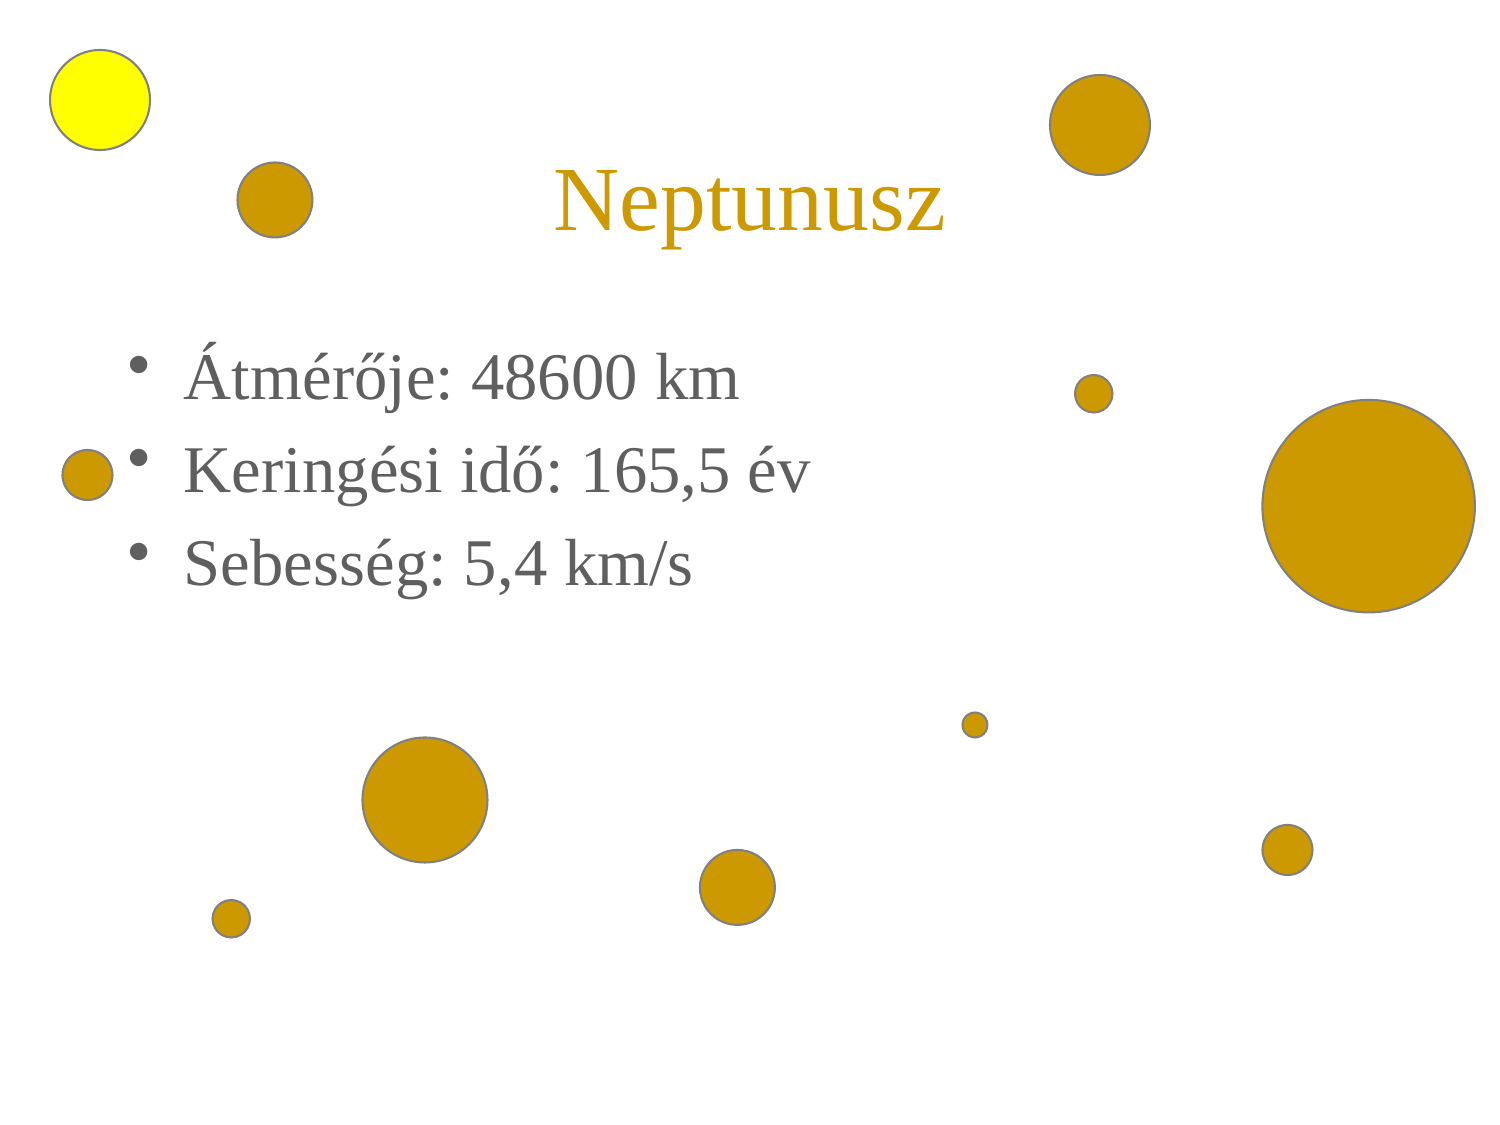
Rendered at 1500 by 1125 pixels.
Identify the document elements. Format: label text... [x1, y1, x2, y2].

list Átmérője: 48600 km Keringési idő: 165,5 év Sebesség: 5,4 km/s [112, 324, 1388, 1001]
title Neptunusz [112, 99, 1388, 288]
